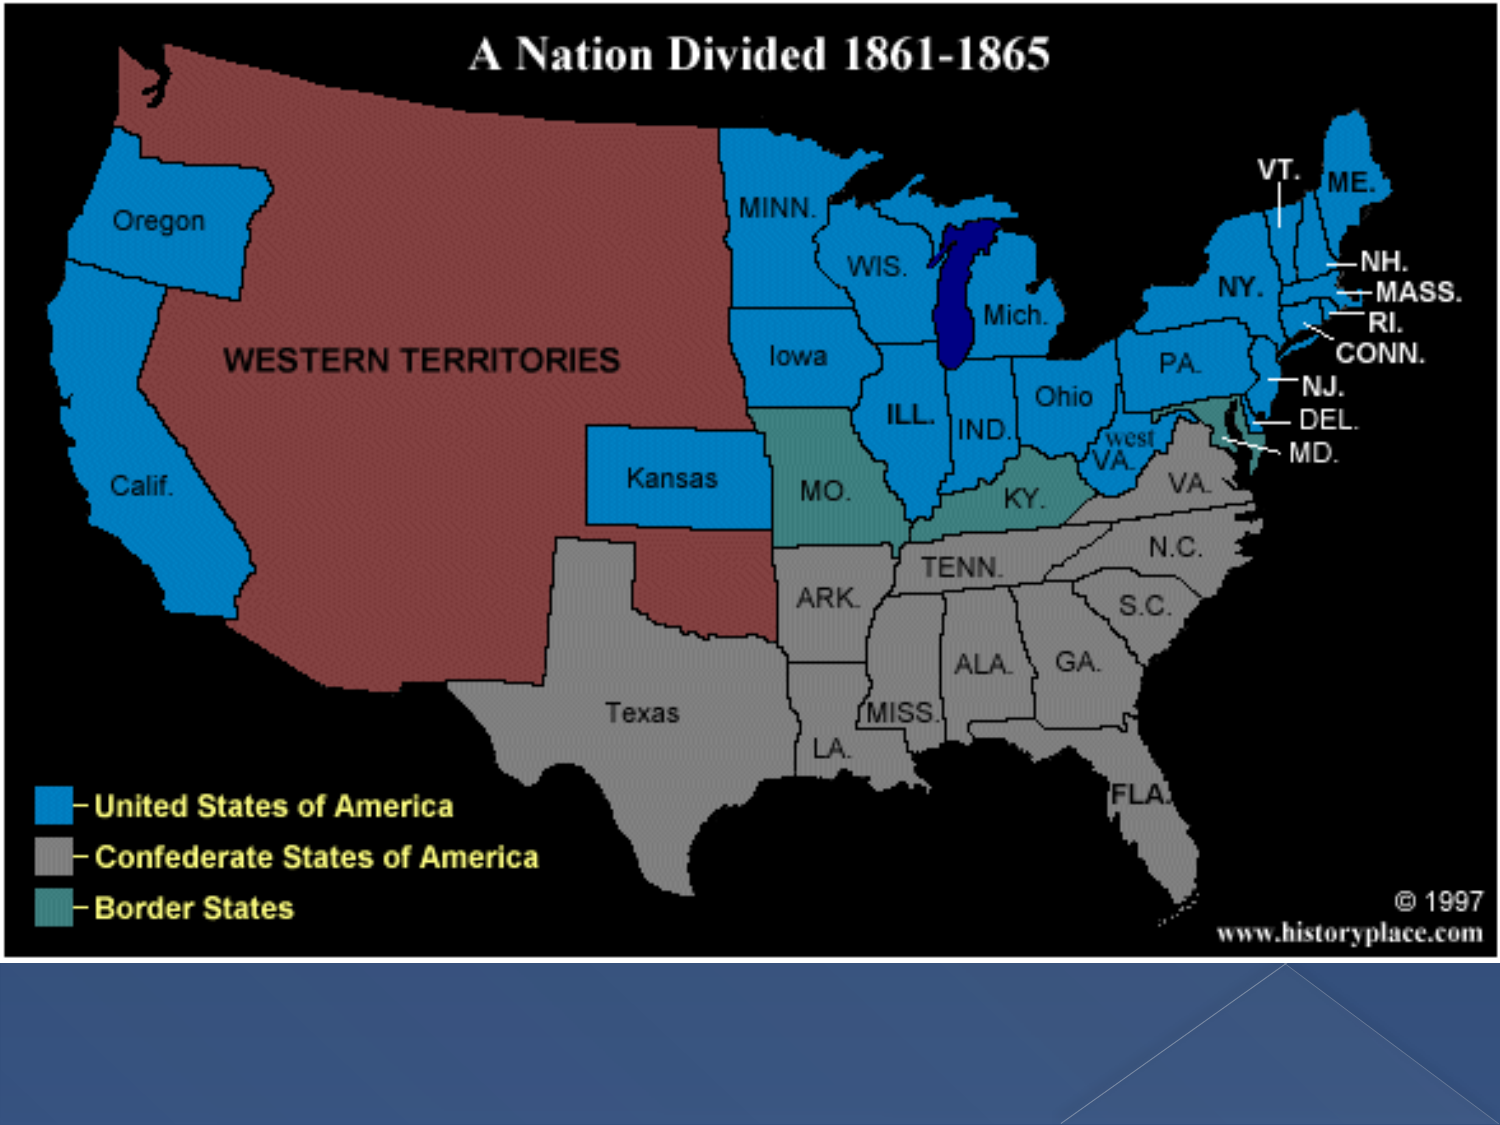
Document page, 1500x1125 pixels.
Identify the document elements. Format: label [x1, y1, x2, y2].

list [0, 0, 1500, 963]
